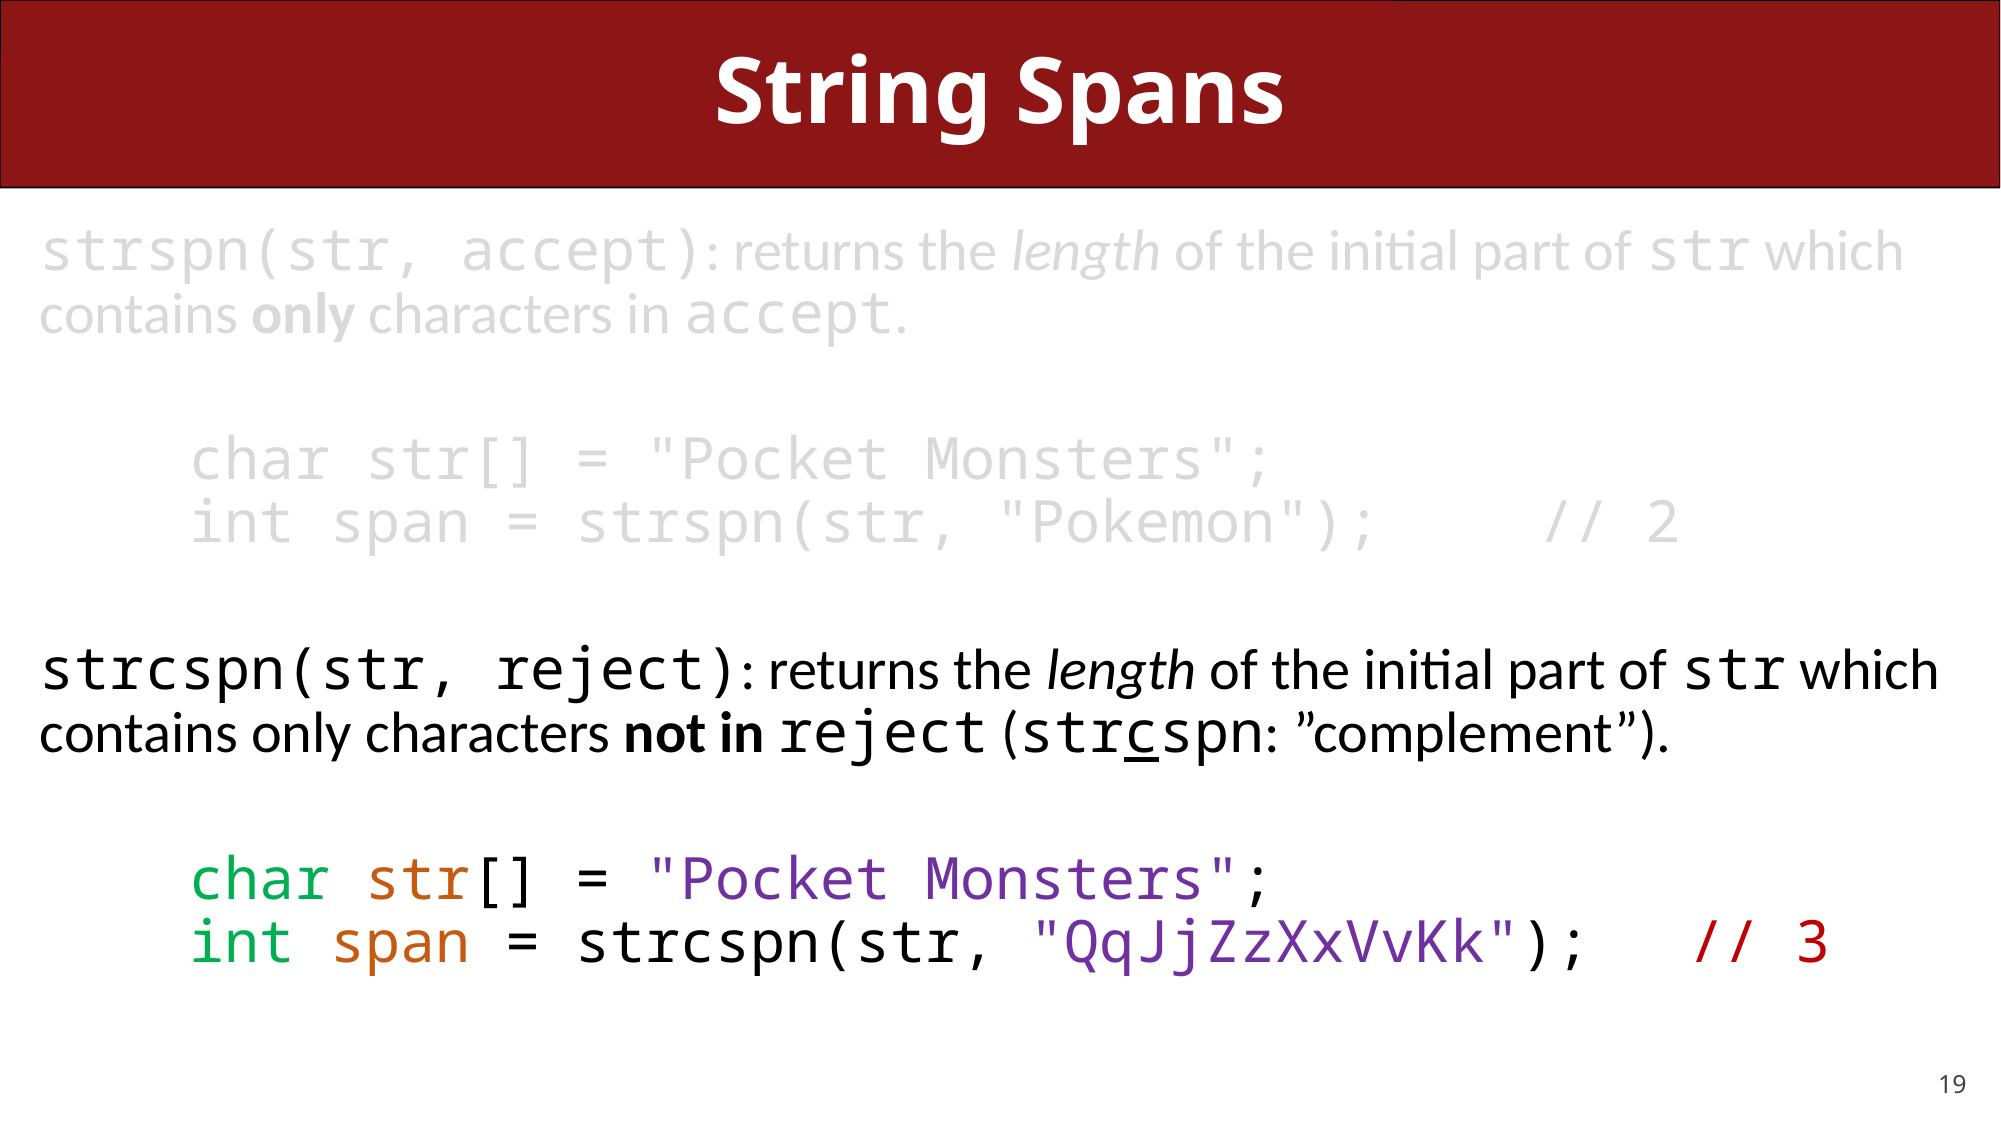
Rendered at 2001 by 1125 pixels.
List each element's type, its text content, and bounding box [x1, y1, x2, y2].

title String Spans [75, 0, 1925, 188]
list strspn(str, accept): returns the length of the initial part of str which contains only characters in accept. char str[] = "Pocket Monsters"; int span = strspn(str, "Pokemon"); // 2 strcspn(str, reject): returns the length of the initial part of str which contains only characters not in reject (strcspn: ”complement”). char str[] = "Pocket Monsters"; int span = strcspn(str, "QqJjZzXxVvKk"); // 3 [24, 212, 1963, 1063]
